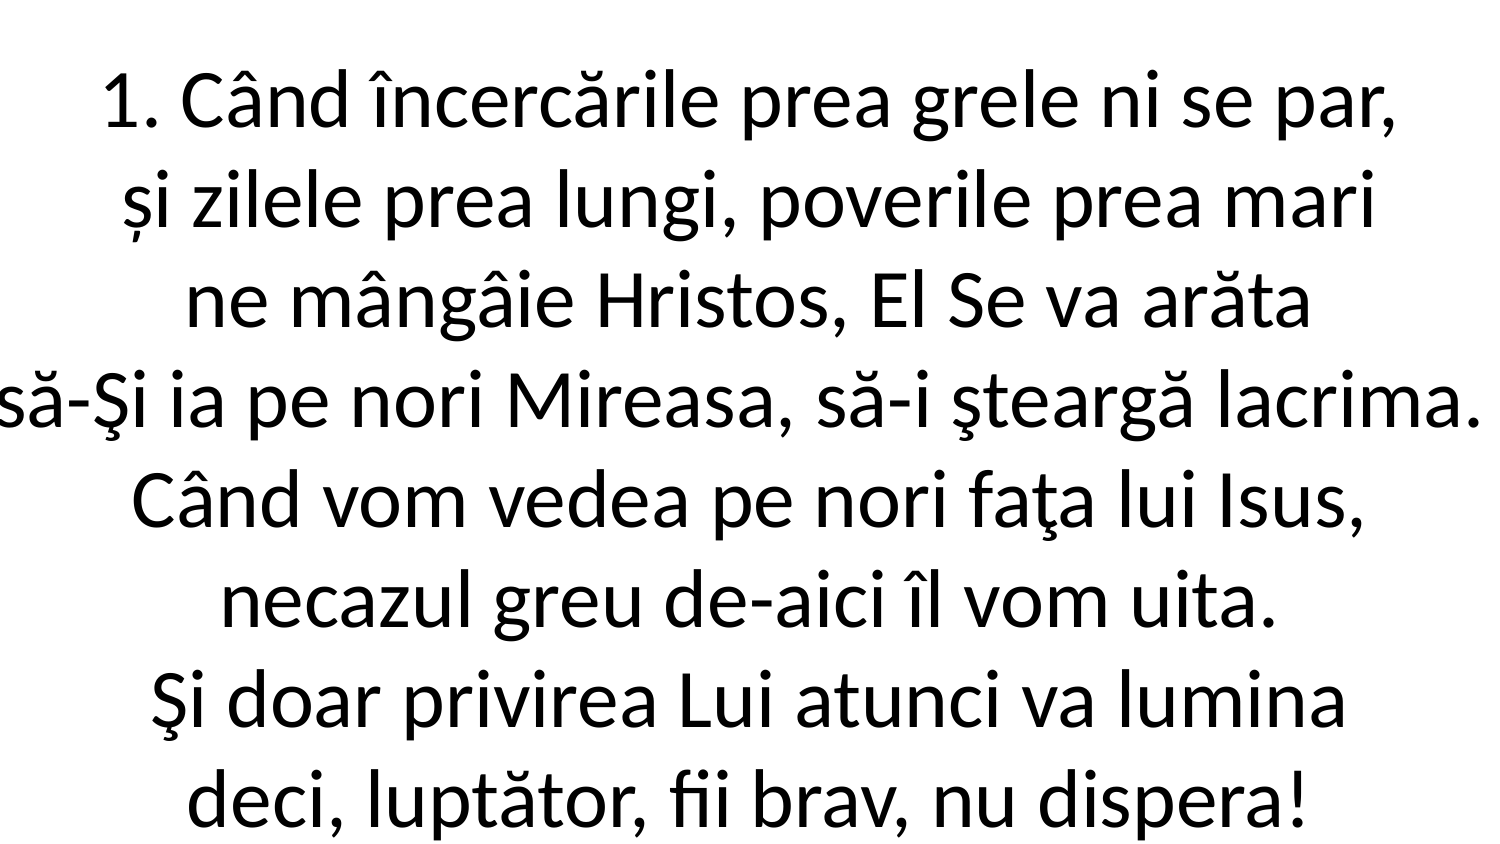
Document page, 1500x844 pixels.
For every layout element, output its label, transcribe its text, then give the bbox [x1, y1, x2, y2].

text_box 1. Când încercările prea grele ni se par, și zilele prea lungi, poverile prea mari ne mângâie Hristos, El Se va arăta să-Şi ia pe nori Mireasa, să-i şteargă lacrima. Când vom vedea pe nori faţa lui Isus, necazul greu de-aici îl vom uita. Şi doar privirea Lui atunci va lumina deci, luptător, fii brav, nu dispera! [0, 0, 1500, 844]
